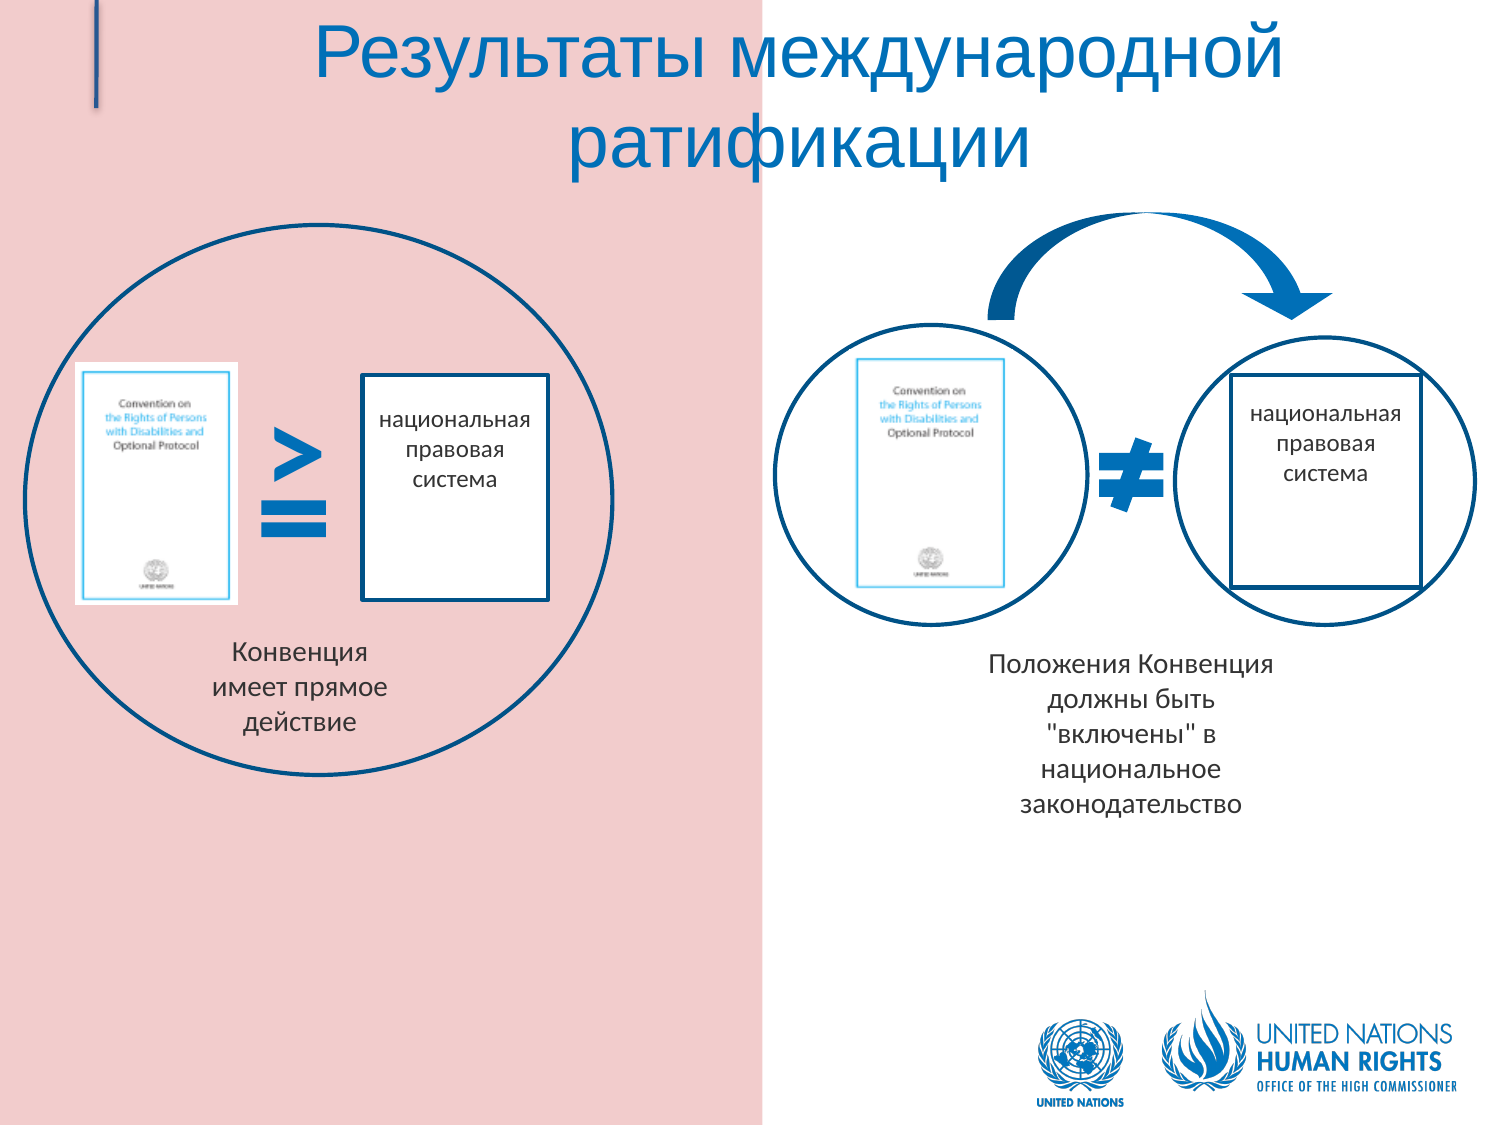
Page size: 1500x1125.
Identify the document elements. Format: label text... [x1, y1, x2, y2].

text_box национальная правовая система [360, 373, 550, 602]
text_box [772, 322, 1090, 628]
text_box [22, 222, 615, 778]
picture [1037, 990, 1457, 1107]
text_box [985, 210, 1335, 323]
text_box национальная правовая система [1229, 373, 1423, 590]
text_box [259, 520, 328, 539]
text_box Положения Конвенция должны быть "включены" в национальное законодательство [970, 637, 1292, 827]
text_box Конвенция имеет прямое действие [187, 624, 413, 745]
text_box [1096, 435, 1166, 515]
text_box Результаты международной ратификации [24, 0, 1500, 191]
text_box > [249, 362, 325, 528]
text_box [1172, 335, 1478, 628]
text_box [0, 0, 764, 1125]
picture [74, 362, 238, 606]
picture [849, 349, 1013, 593]
